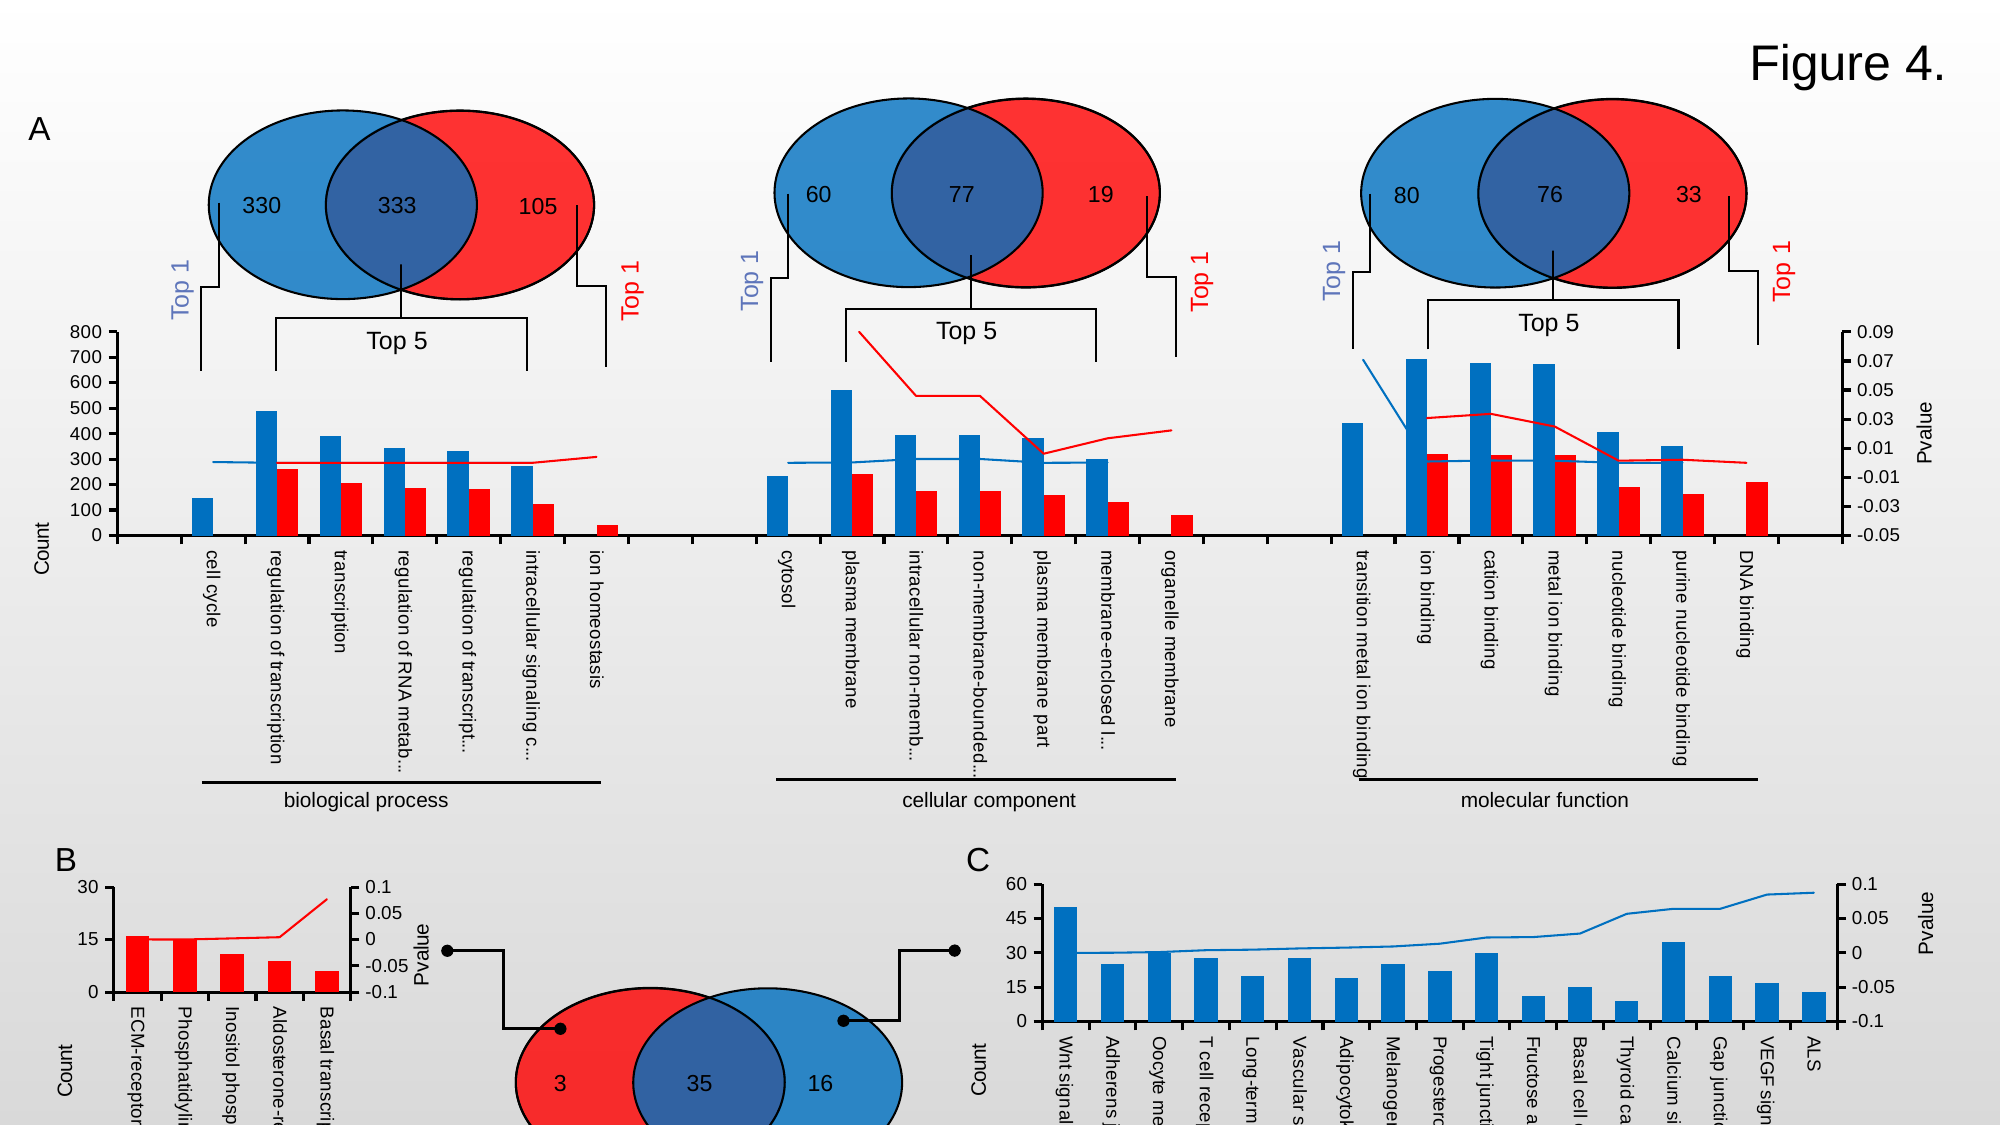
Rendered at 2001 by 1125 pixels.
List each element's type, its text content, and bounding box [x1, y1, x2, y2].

text_box Figure 4. [1734, 22, 1972, 98]
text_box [13, 98, 2000, 1125]
